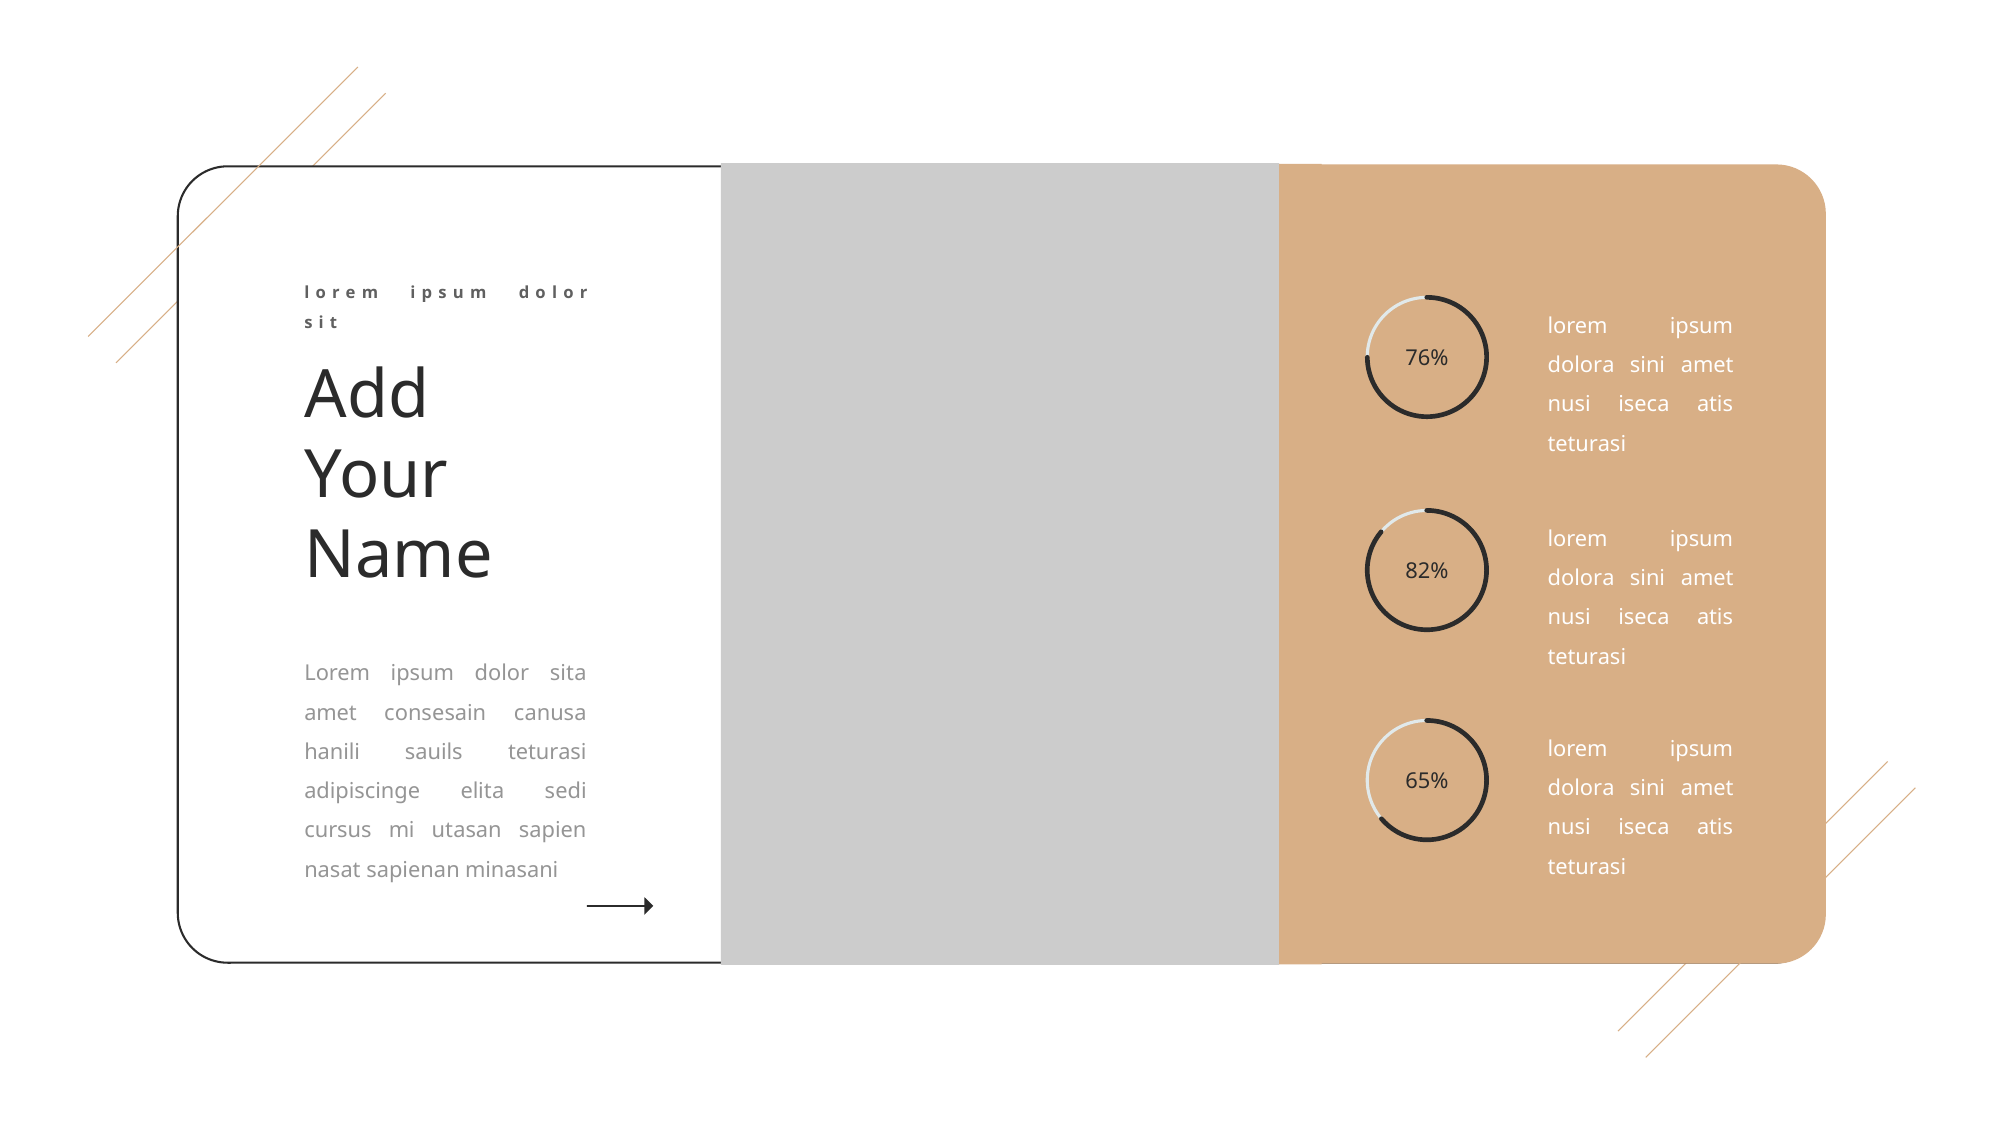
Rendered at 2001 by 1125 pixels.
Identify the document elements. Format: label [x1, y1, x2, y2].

text_box [1367, 713, 1748, 844]
text_box [1645, 787, 1916, 1058]
picture [720, 163, 1278, 965]
text_box [585, 894, 655, 918]
text_box [1367, 290, 1748, 420]
text_box [1367, 503, 1748, 634]
text_box [88, 66, 358, 337]
text_box [1278, 163, 1827, 965]
text_box [289, 265, 609, 848]
